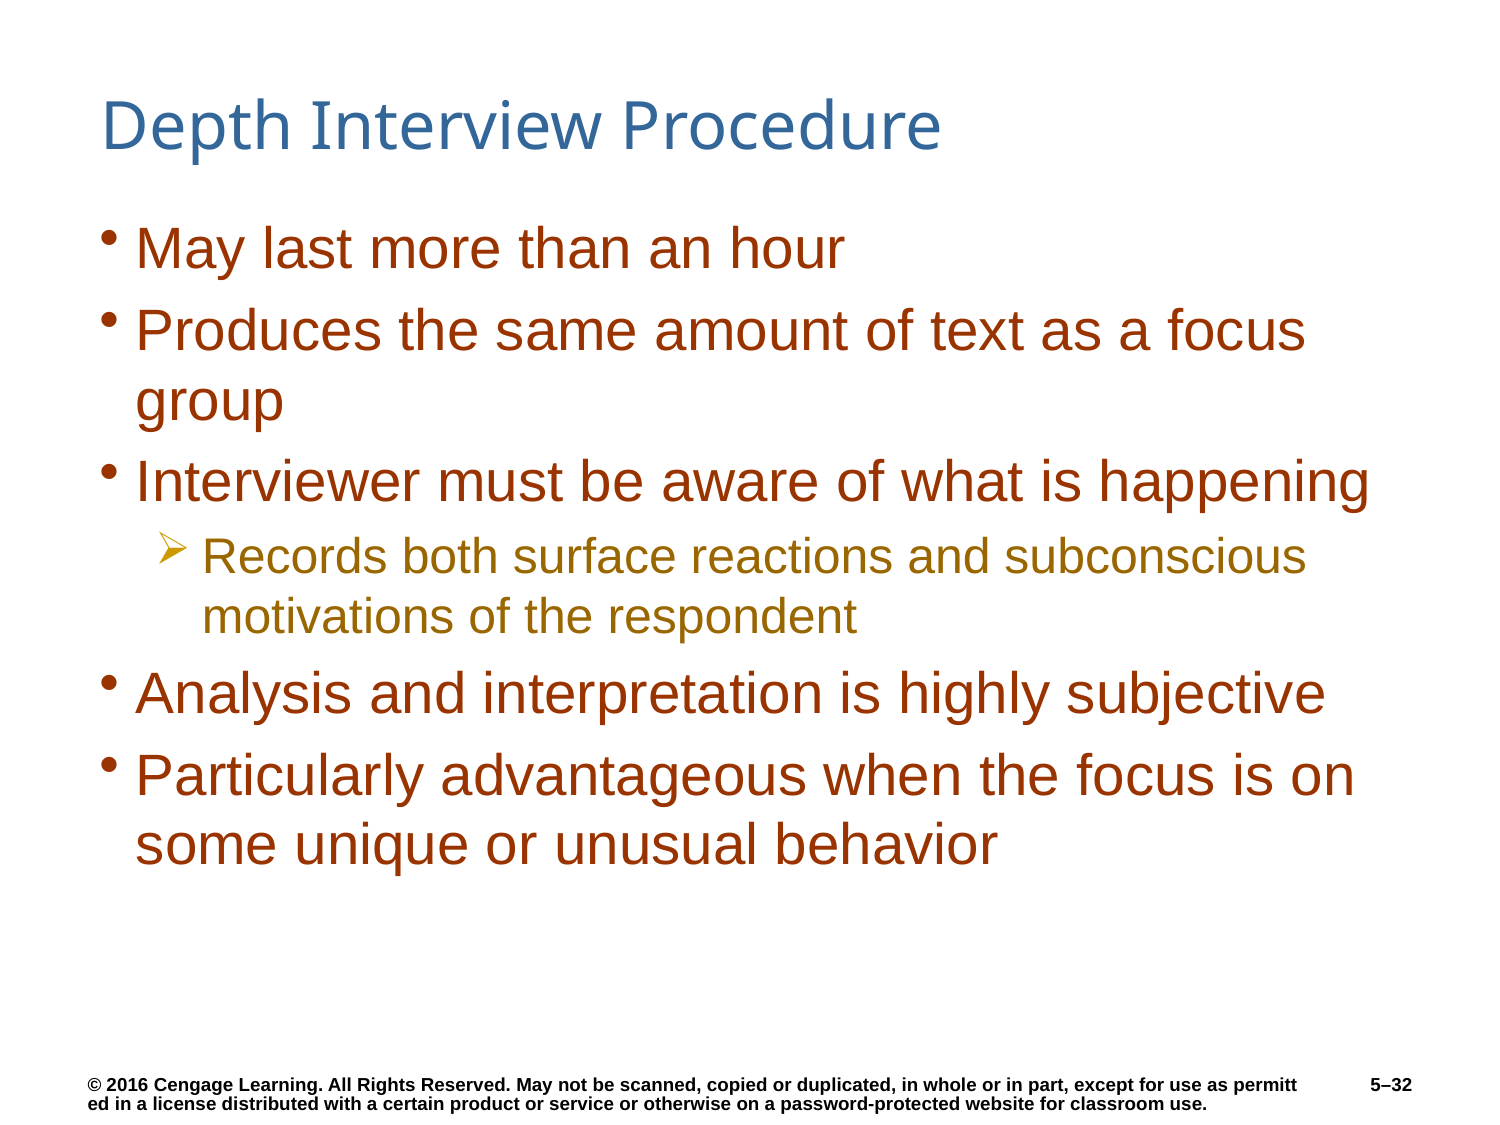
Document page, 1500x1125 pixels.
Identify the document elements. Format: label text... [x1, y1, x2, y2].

footer © 2016 Cengage Learning. All Rights Reserved. May not be scanned, copied or duplicated, in whole or in part, except for use as permitted in a license distributed with a certain product or service or otherwise on a password-protected website for classroom use. [87, 1057, 1050, 1103]
list May last more than an hour Produces the same amount of text as a focus group Interviewer must be aware of what is happening Records both surface reactions and subconscious motivations of the respondent Analysis and interpretation is highly subjective Particularly advantageous when the focus is on some unique or unusual behavior [84, 202, 1414, 1013]
title Depth Interview Procedure [85, 75, 1411, 171]
slide_number 5–32 [1050, 1042, 1413, 1103]
